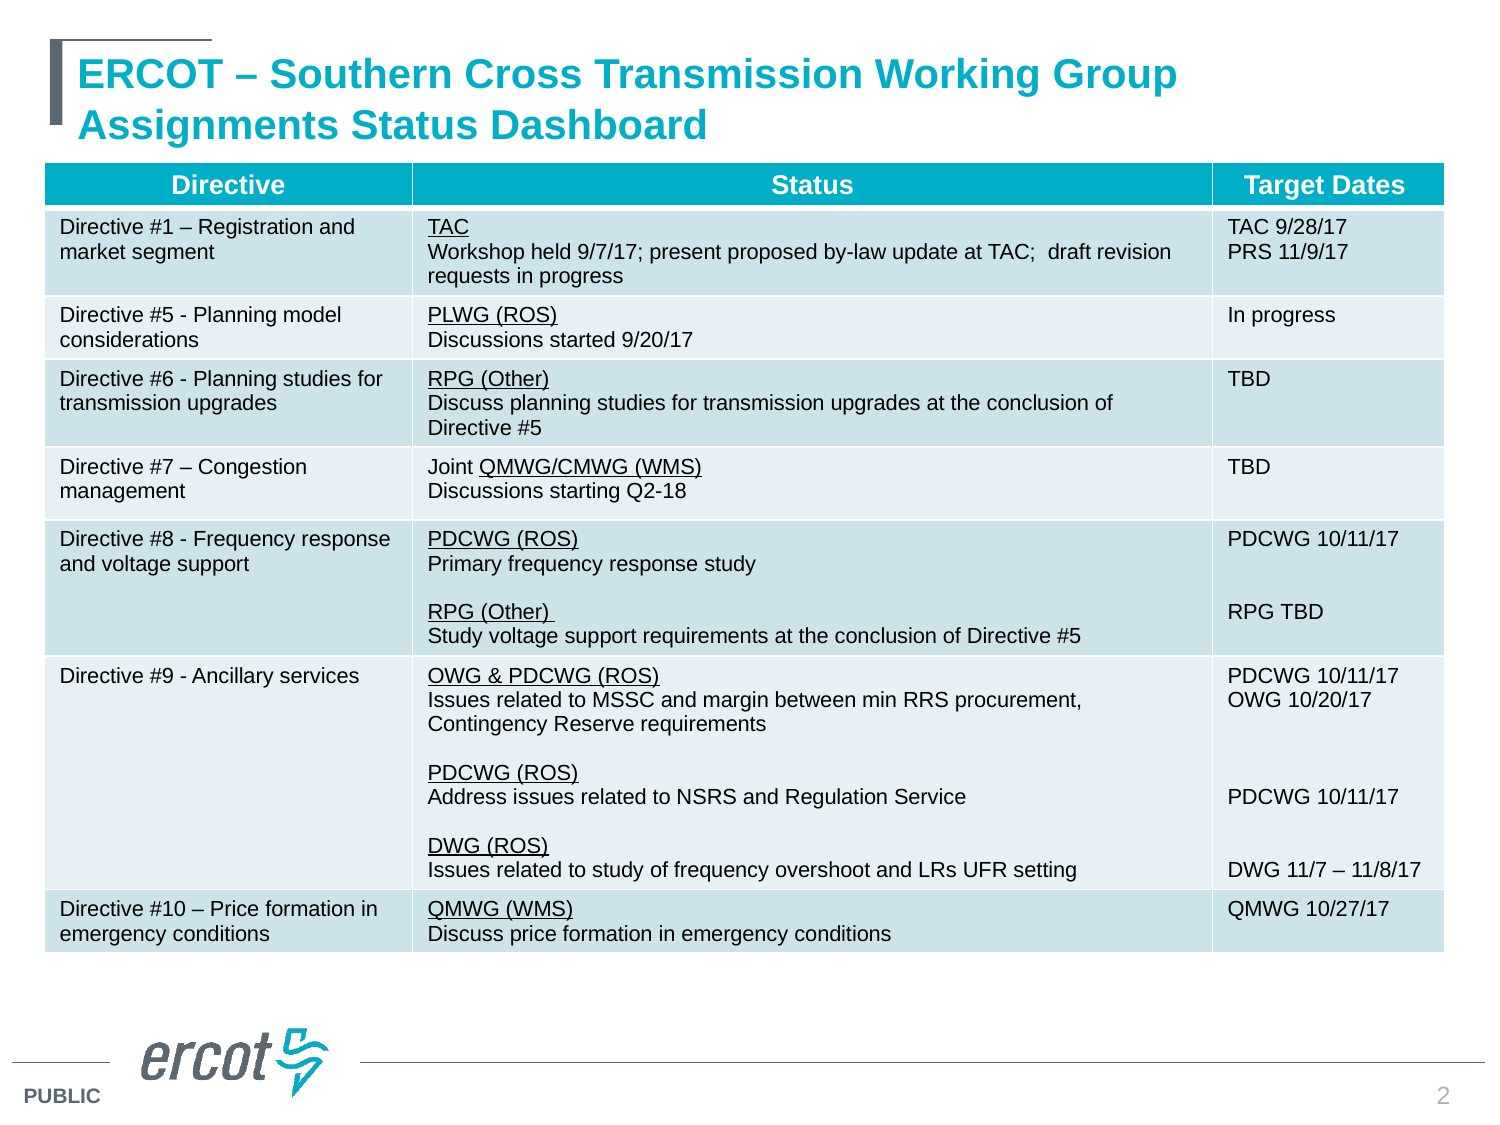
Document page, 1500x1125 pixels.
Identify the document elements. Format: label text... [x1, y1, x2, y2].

table_cell Directive #8 - Frequency response and voltage support [45, 521, 412, 655]
table_cell RPG (Other) Discuss planning studies for transmission upgrades at the conclusion of Directive #5 [413, 360, 1212, 446]
picture [137, 1024, 332, 1100]
table_cell Directive #5 - Planning model considerations [45, 297, 412, 358]
table_cell PLWG (ROS) Discussions started 9/20/17 [413, 297, 1212, 358]
table_cell TAC 9/28/17 PRS 11/9/17 [1213, 211, 1444, 295]
title ERCOT – Southern Cross Transmission Working Group Assignments Status Dashboard [62, 39, 1450, 125]
table_header Status [413, 163, 1212, 205]
table_cell Directive #10 – Price formation in emergency conditions [45, 890, 412, 952]
table_cell TBD [1213, 360, 1444, 446]
table_cell In progress [1213, 297, 1444, 358]
table_cell TAC Workshop held 9/7/17; present proposed by-law update at TAC; draft revision requests in progress [413, 211, 1212, 295]
table_cell OWG & PDCWG (ROS) Issues related to MSSC and margin between min RRS procurement, Contingency Reserve requirements PDCWG (ROS) Address issues related to NSRS and Regulation Service DWG (ROS) Issues related to study of frequency overshoot and LRs UFR setting [413, 657, 1212, 889]
table_cell Directive #7 – Congestion management [45, 448, 412, 519]
table_cell Joint QMWG/CMWG (WMS) Discussions starting Q2-18 [413, 448, 1212, 519]
table_cell Directive #9 - Ancillary services [45, 657, 412, 889]
table_cell PDCWG 10/11/17 OWG 10/20/17 PDCWG 10/11/17 DWG 11/7 – 11/8/17 [1213, 657, 1444, 889]
table_cell TBD [1213, 448, 1444, 519]
table_header Directive [45, 163, 412, 205]
table_cell QMWG 10/27/17 [1213, 890, 1444, 952]
table_cell Directive #1 – Registration and market segment [45, 211, 412, 295]
table_cell QMWG (WMS) Discuss price formation in emergency conditions [413, 890, 1212, 952]
slide_number 2 [1400, 1076, 1488, 1113]
table_header Target Dates [1213, 163, 1444, 205]
table_cell PDCWG (ROS) Primary frequency response study RPG (Other) Study voltage support requirements at the conclusion of Directive #5 [413, 521, 1212, 655]
table_cell Directive #6 - Planning studies for transmission upgrades [45, 360, 412, 446]
table_cell PDCWG 10/11/17 RPG TBD [1213, 521, 1444, 655]
